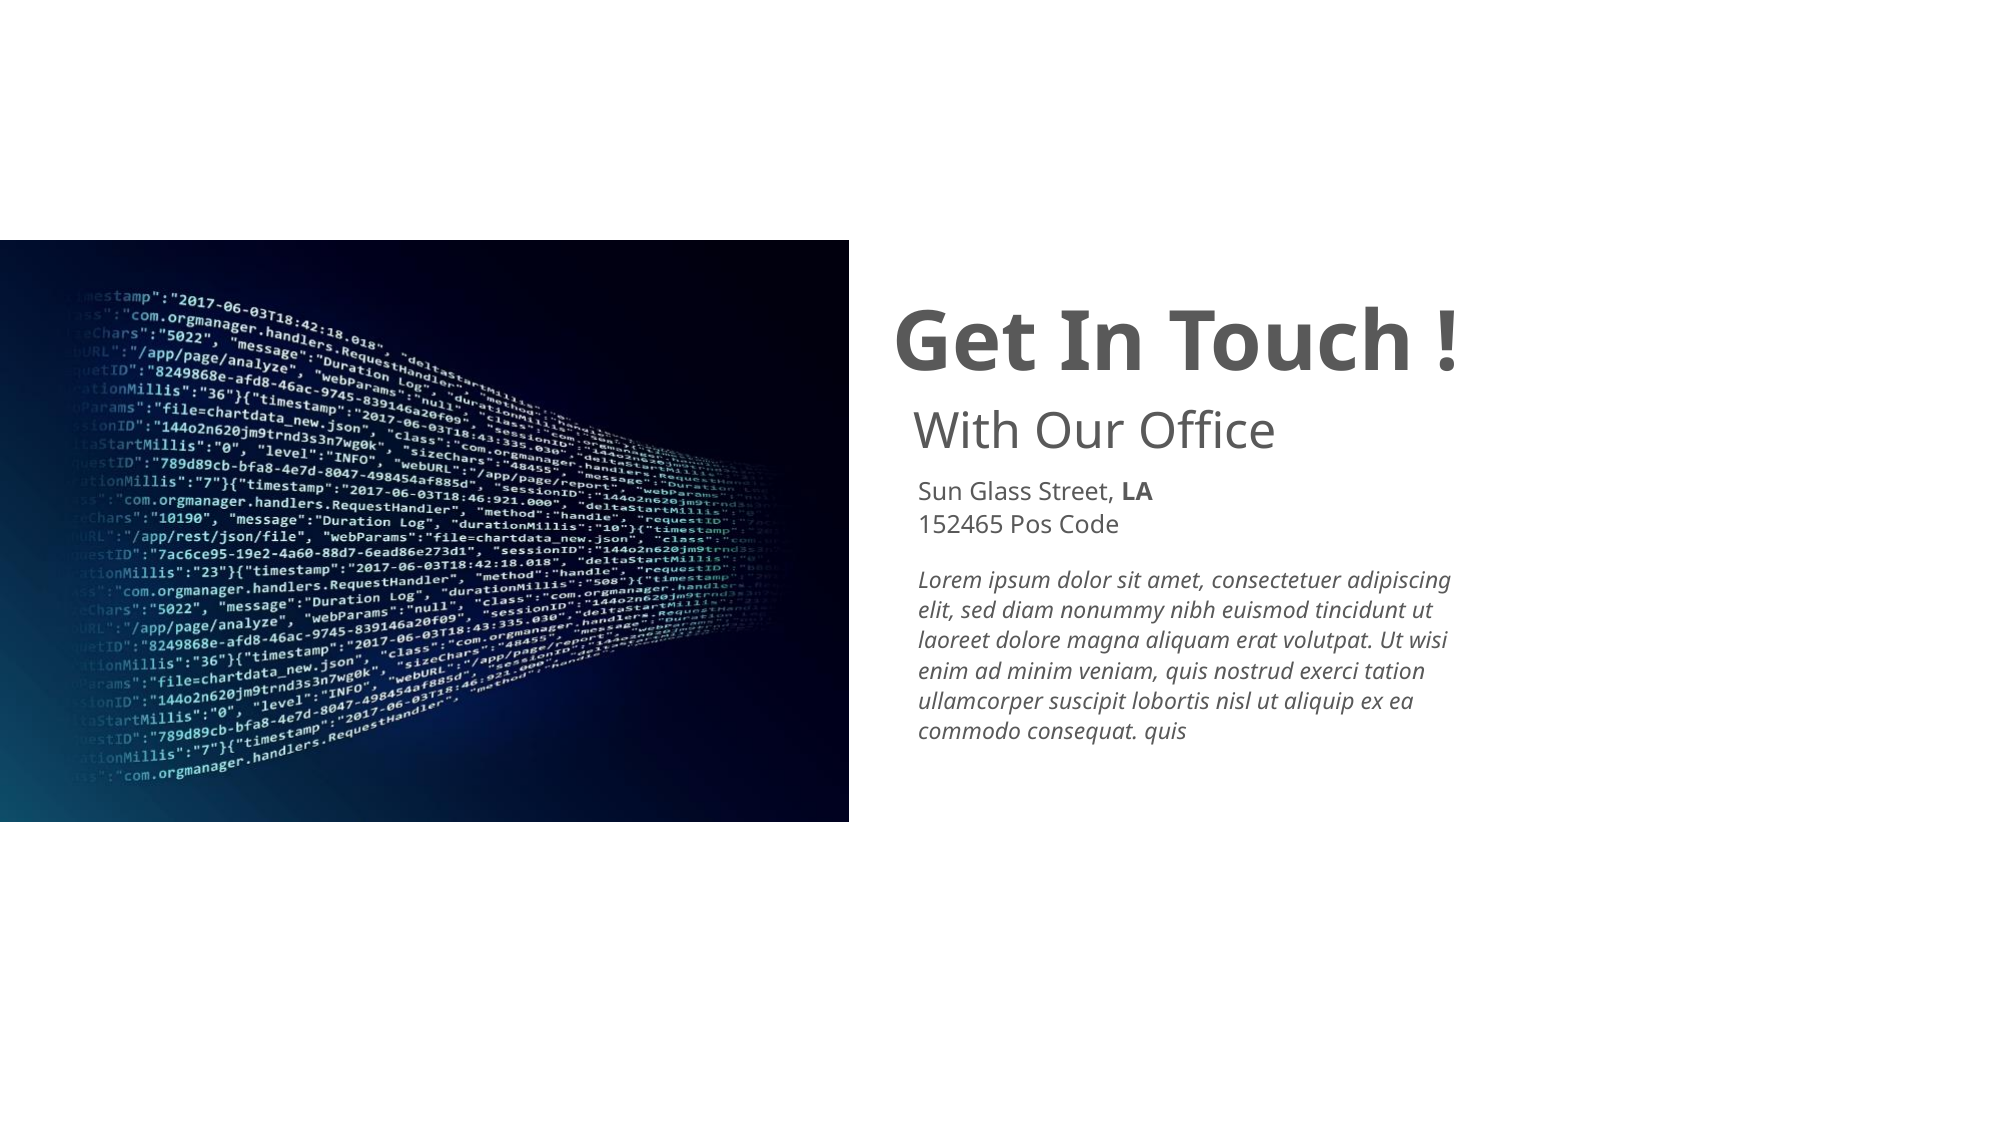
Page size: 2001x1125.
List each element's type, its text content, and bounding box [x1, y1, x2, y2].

text_box Sun Glass Street, LA 152465 Pos Code [903, 465, 1614, 546]
text_box With Our Office [898, 390, 1292, 466]
text_box Lorem ipsum dolor sit amet, consectetuer adipiscing elit, sed diam nonummy nibh euismod tincidunt ut laoreet dolore magna aliquam erat volutpat. Ut wisi enim ad minim veniam, quis nostrud exerci tation ullamcorper suscipit lobortis nisl ut aliquip ex ea commodo consequat. quis [903, 555, 1500, 752]
picture [0, 240, 849, 822]
text_box Get In Touch ! [877, 279, 1475, 395]
